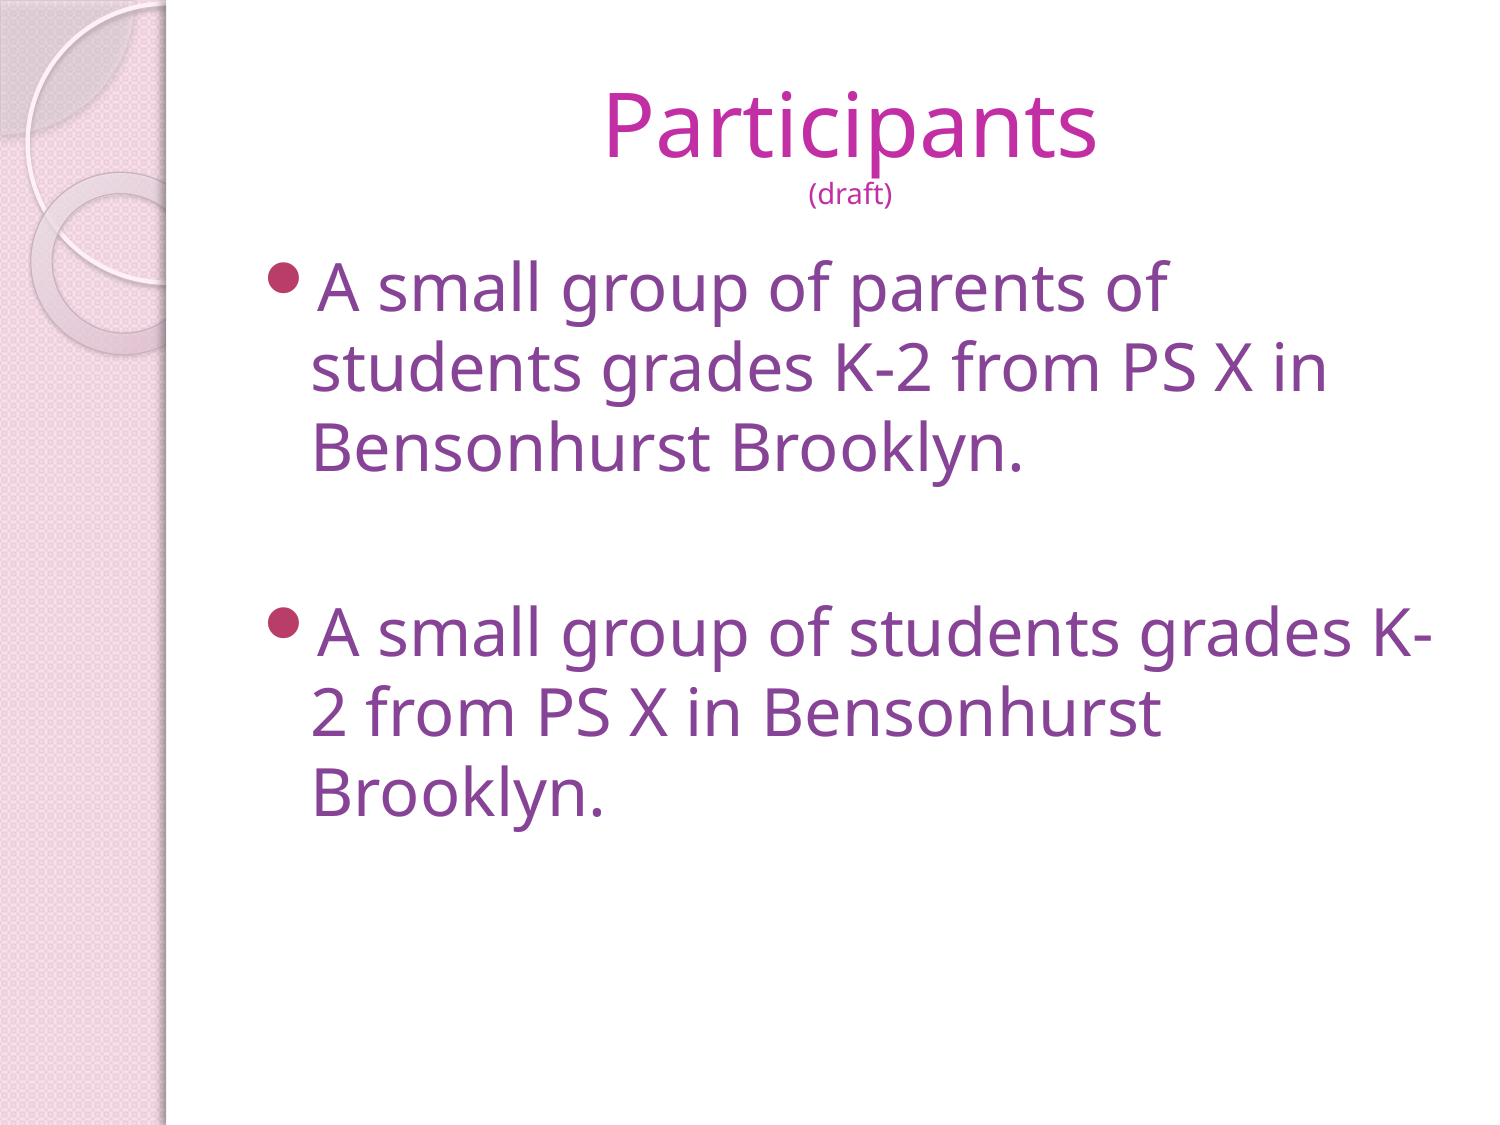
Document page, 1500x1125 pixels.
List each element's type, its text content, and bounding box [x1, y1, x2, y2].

title Participants (draft) [235, 45, 1466, 233]
list A small group of parents of students grades K-2 from PS X in Bensonhurst Brooklyn. A small group of students grades K-2 from PS X in Bensonhurst Brooklyn. [235, 237, 1466, 1025]
